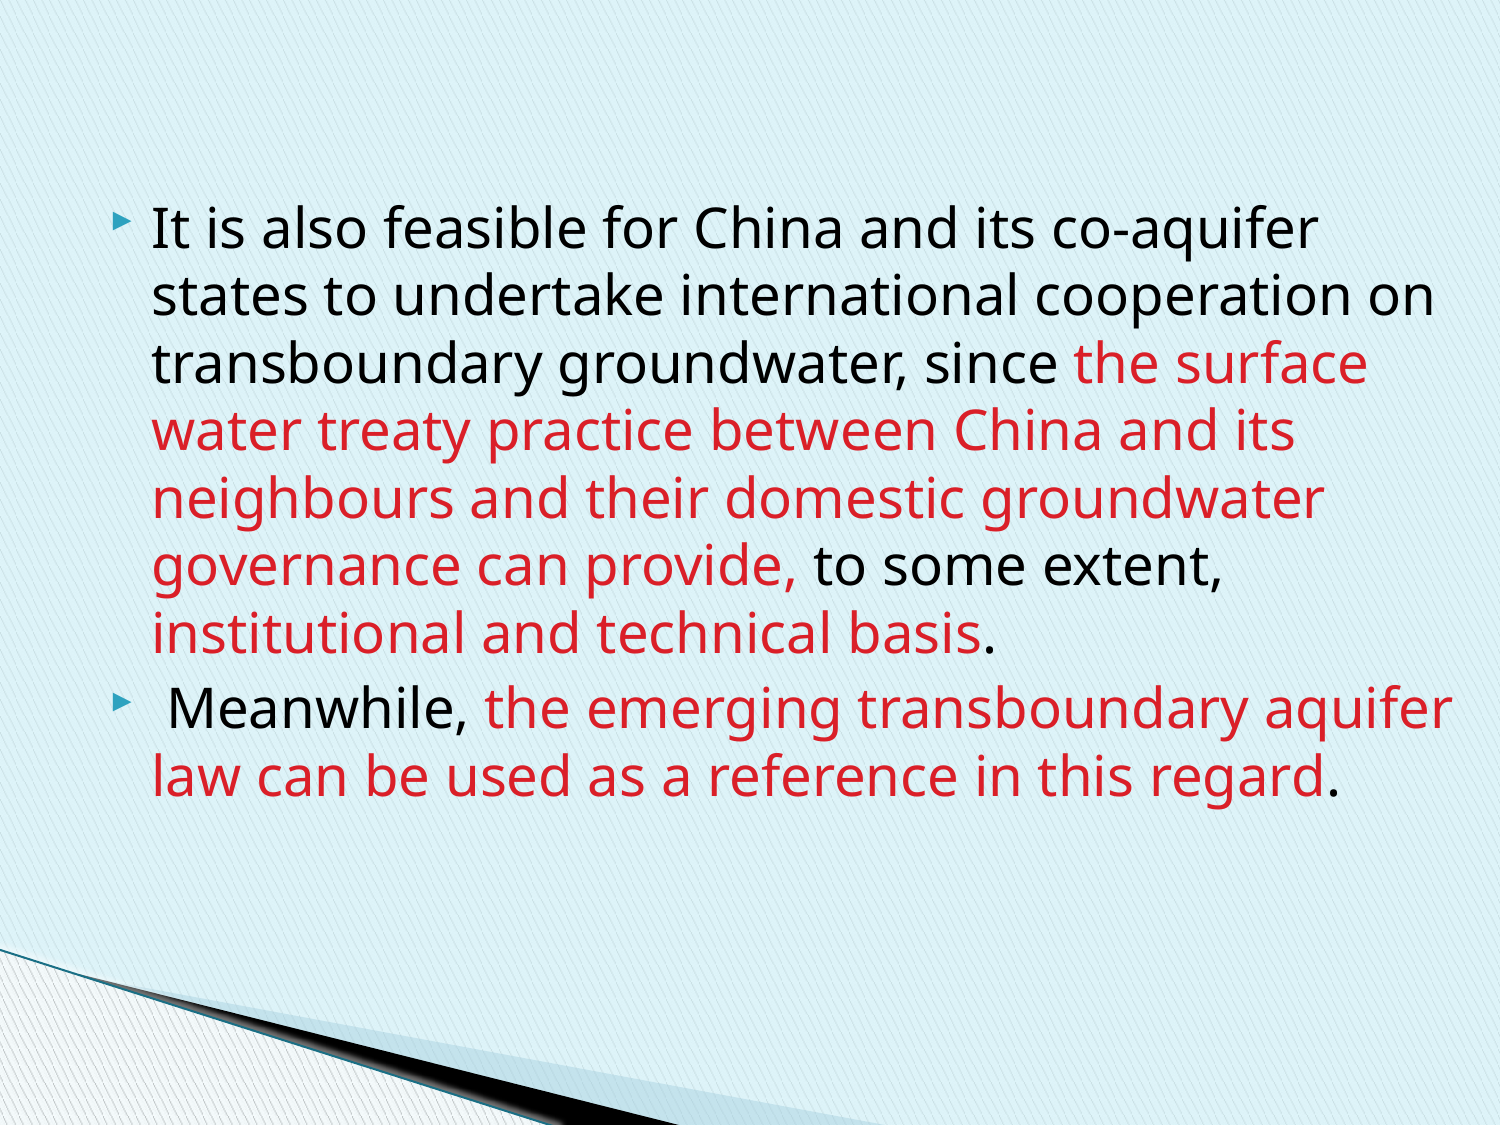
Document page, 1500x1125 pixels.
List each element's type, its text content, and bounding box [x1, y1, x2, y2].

list It is also feasible for China and its co-aquifer states to undertake international cooperation on transboundary groundwater, since the surface water treaty practice between China and its neighbours and their domestic groundwater governance can provide, to some extent, institutional and technical basis. Meanwhile, the emerging transboundary aquifer law can be used as a reference in this regard. [76, 184, 1471, 905]
